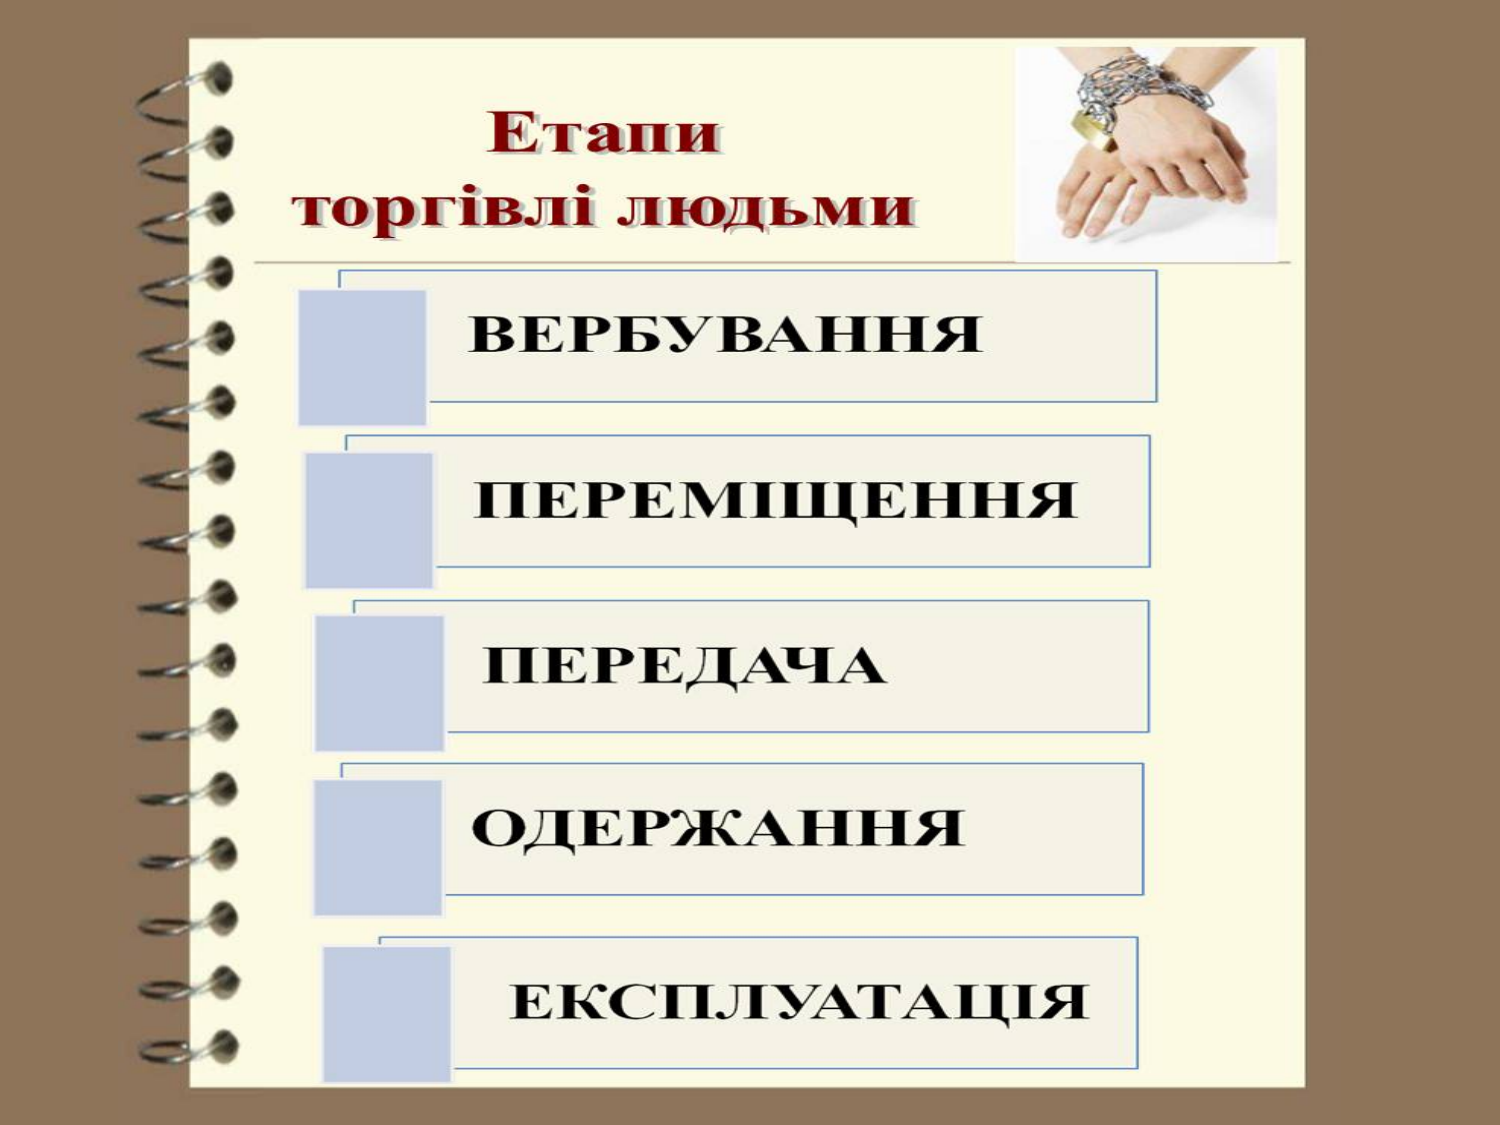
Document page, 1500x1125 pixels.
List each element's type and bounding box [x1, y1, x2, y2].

picture [118, 0, 1341, 1125]
